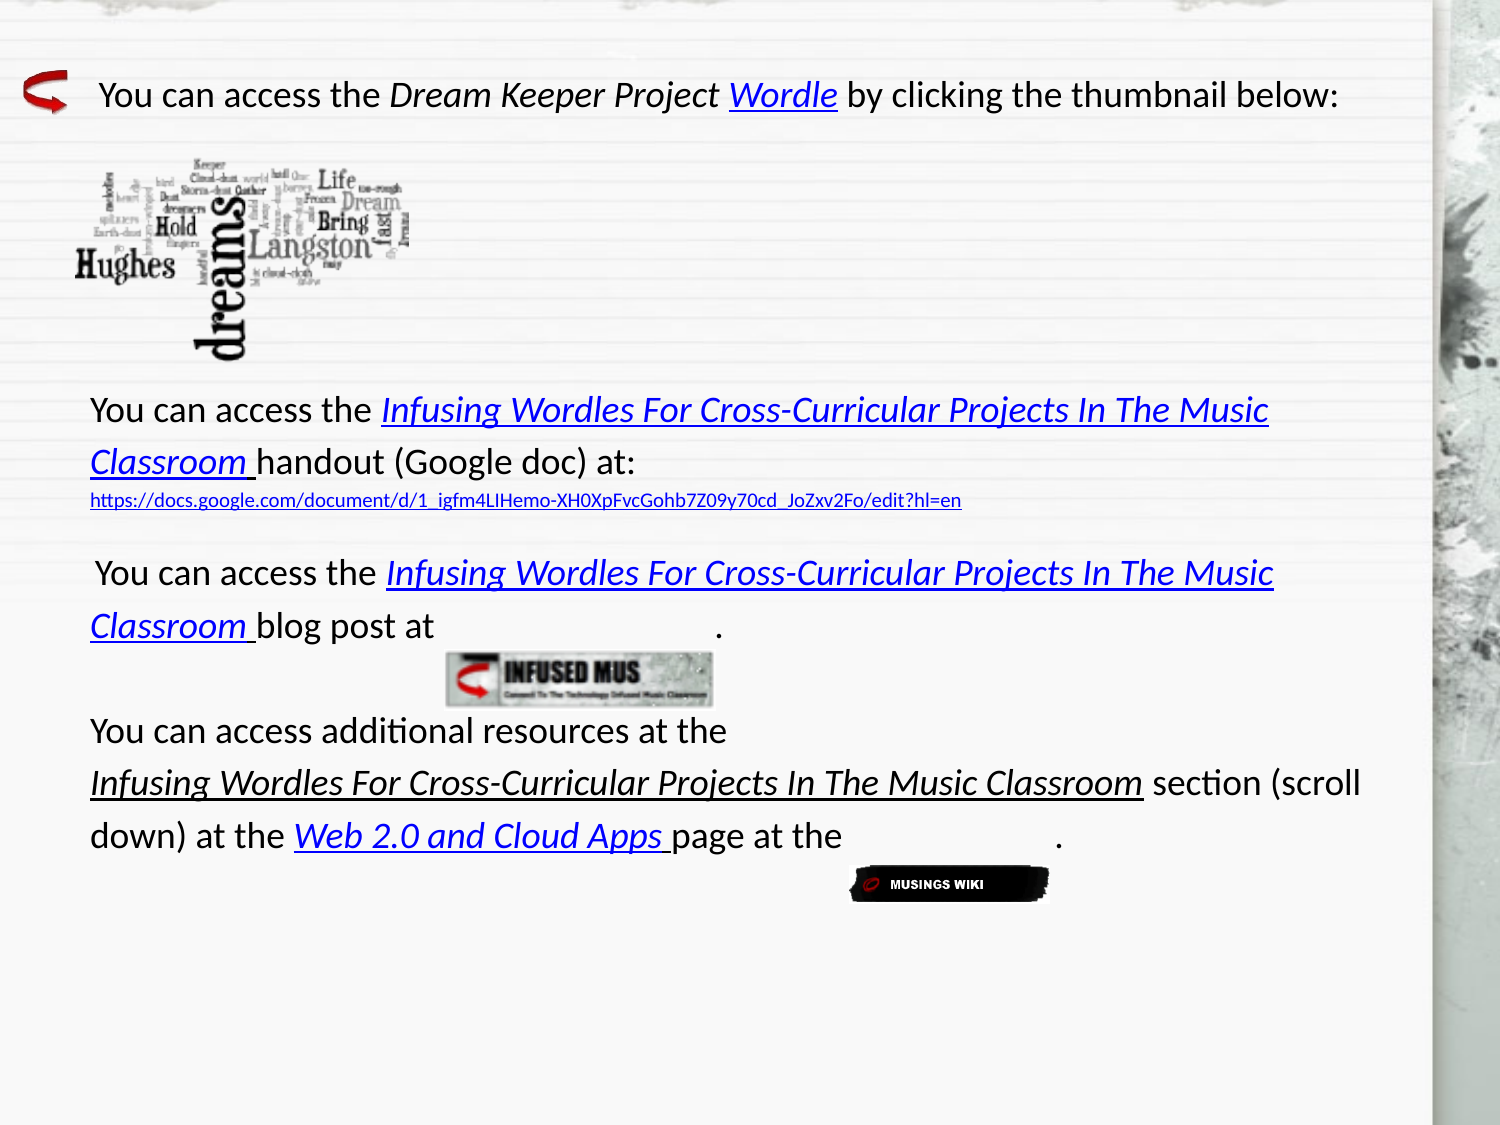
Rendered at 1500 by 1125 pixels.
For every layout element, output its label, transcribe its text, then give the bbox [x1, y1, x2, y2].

list You can access the Dream Keeper Project Wordle by clicking the thumbnail below: You can access the Infusing Wordles For Cross-Curricular Projects In The Music Classroom handout (Google doc) at: https://docs.google.com/document/d/1_igfm4LIHemo-XH0XpFvcGohb7Z09y70cd_JoZxv2Fo/edit?hl=en You can access the Infusing Wordles For Cross-Curricular Projects In The Music Classroom blog post at . You can access additional resources at the Infusing Wordles For Cross-Curricular Projects In The Music Classroom section (scroll down) at the Web 2.0 and Cloud Apps page at the . [74, 61, 1426, 1055]
picture [0, 0, 1500, 1125]
